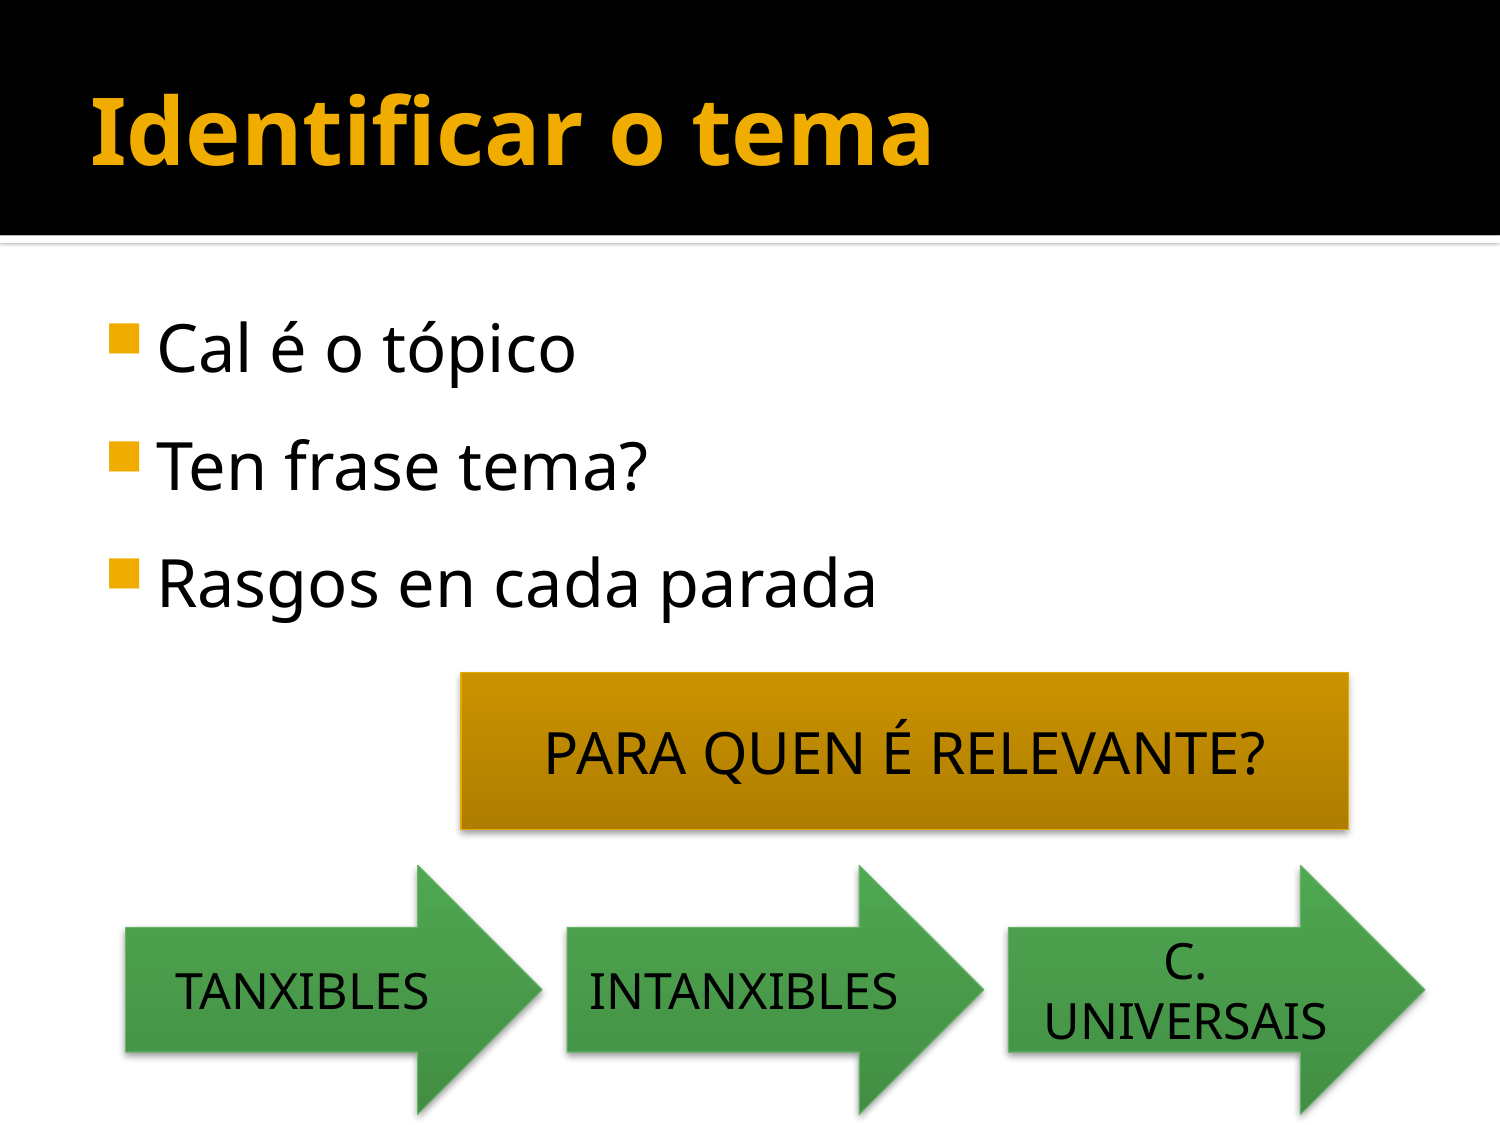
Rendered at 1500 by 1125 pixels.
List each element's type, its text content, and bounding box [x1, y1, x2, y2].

text_box PARA QUEN É RELEVANTE? [460, 672, 1349, 830]
list Cal é o tópico Ten frase tema? Rasgos en cada parada [75, 291, 1425, 673]
title Identificar o tema [75, 25, 1425, 231]
text_box TANXIBLES [125, 864, 543, 1115]
text_box C. UNIVERSAIS [1007, 864, 1426, 1115]
text_box INTANXIBLES [566, 864, 985, 1115]
